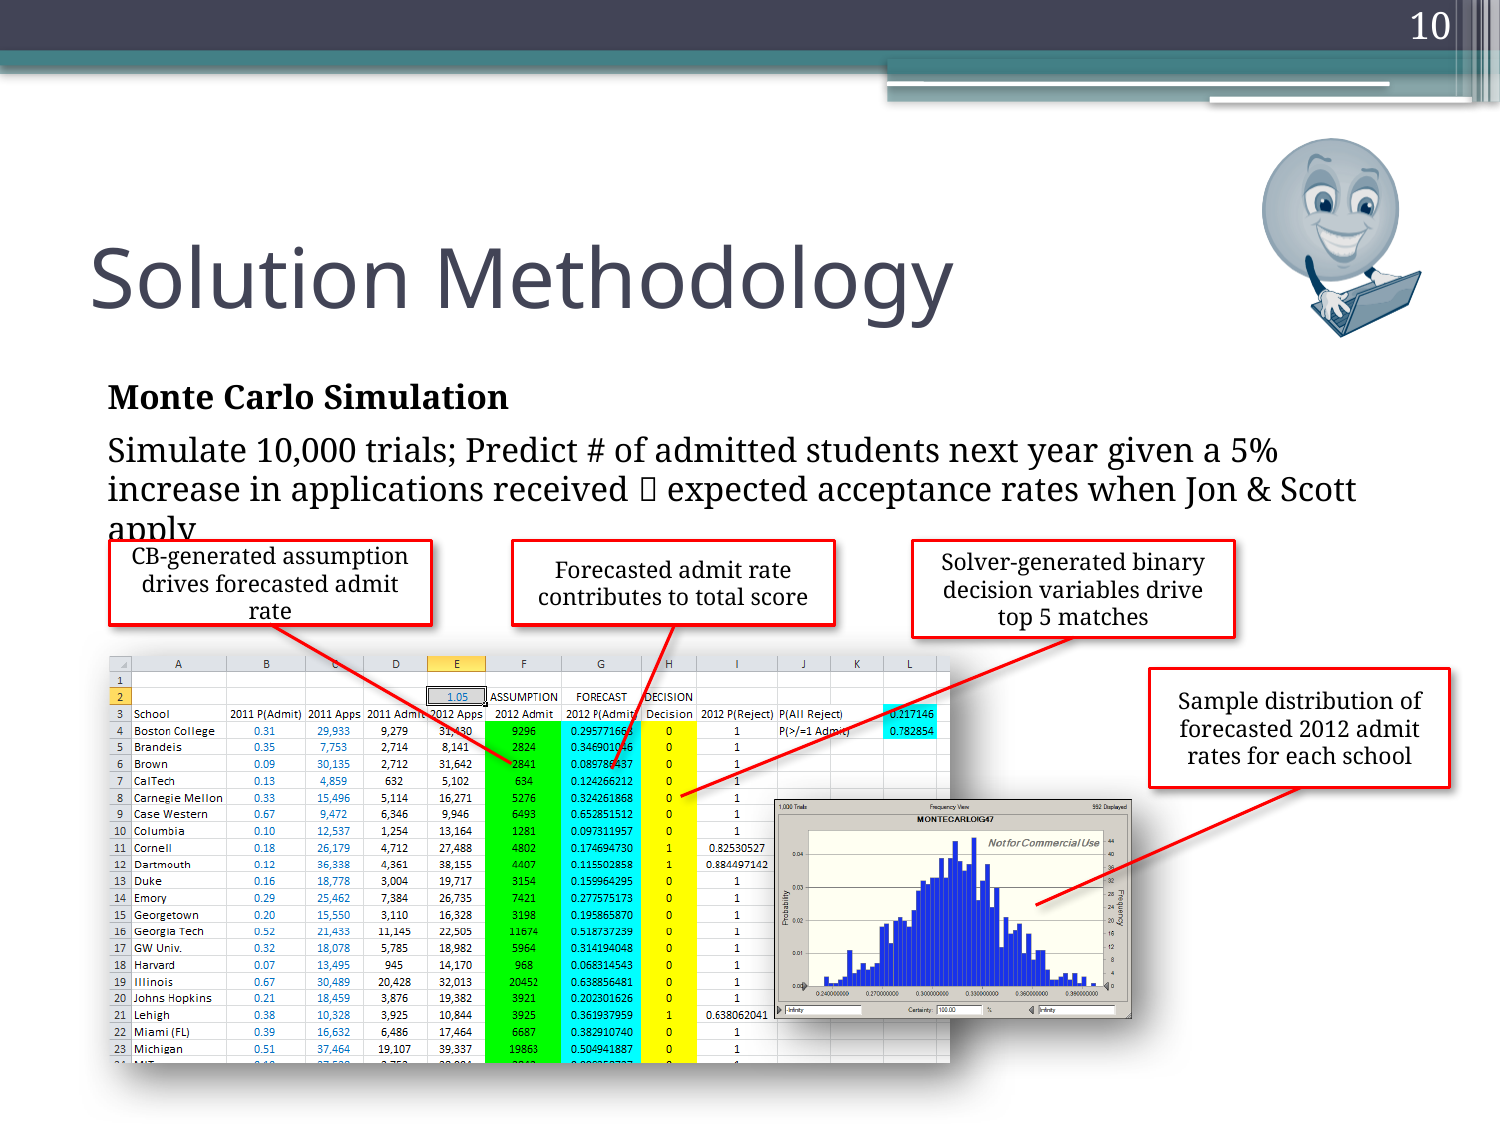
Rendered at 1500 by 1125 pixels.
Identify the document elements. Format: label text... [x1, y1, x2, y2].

slide_number 10 [1341, 0, 1466, 61]
list Monte Carlo Simulation Simulate 10,000 trials; Predict # of admitted students next year given a 5% increase in applications received  expected acceptance rates when Jon & Scott apply [75, 368, 1425, 1079]
title Solution Methodology [75, 187, 1425, 363]
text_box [109, 540, 1451, 1063]
picture [1262, 138, 1423, 338]
